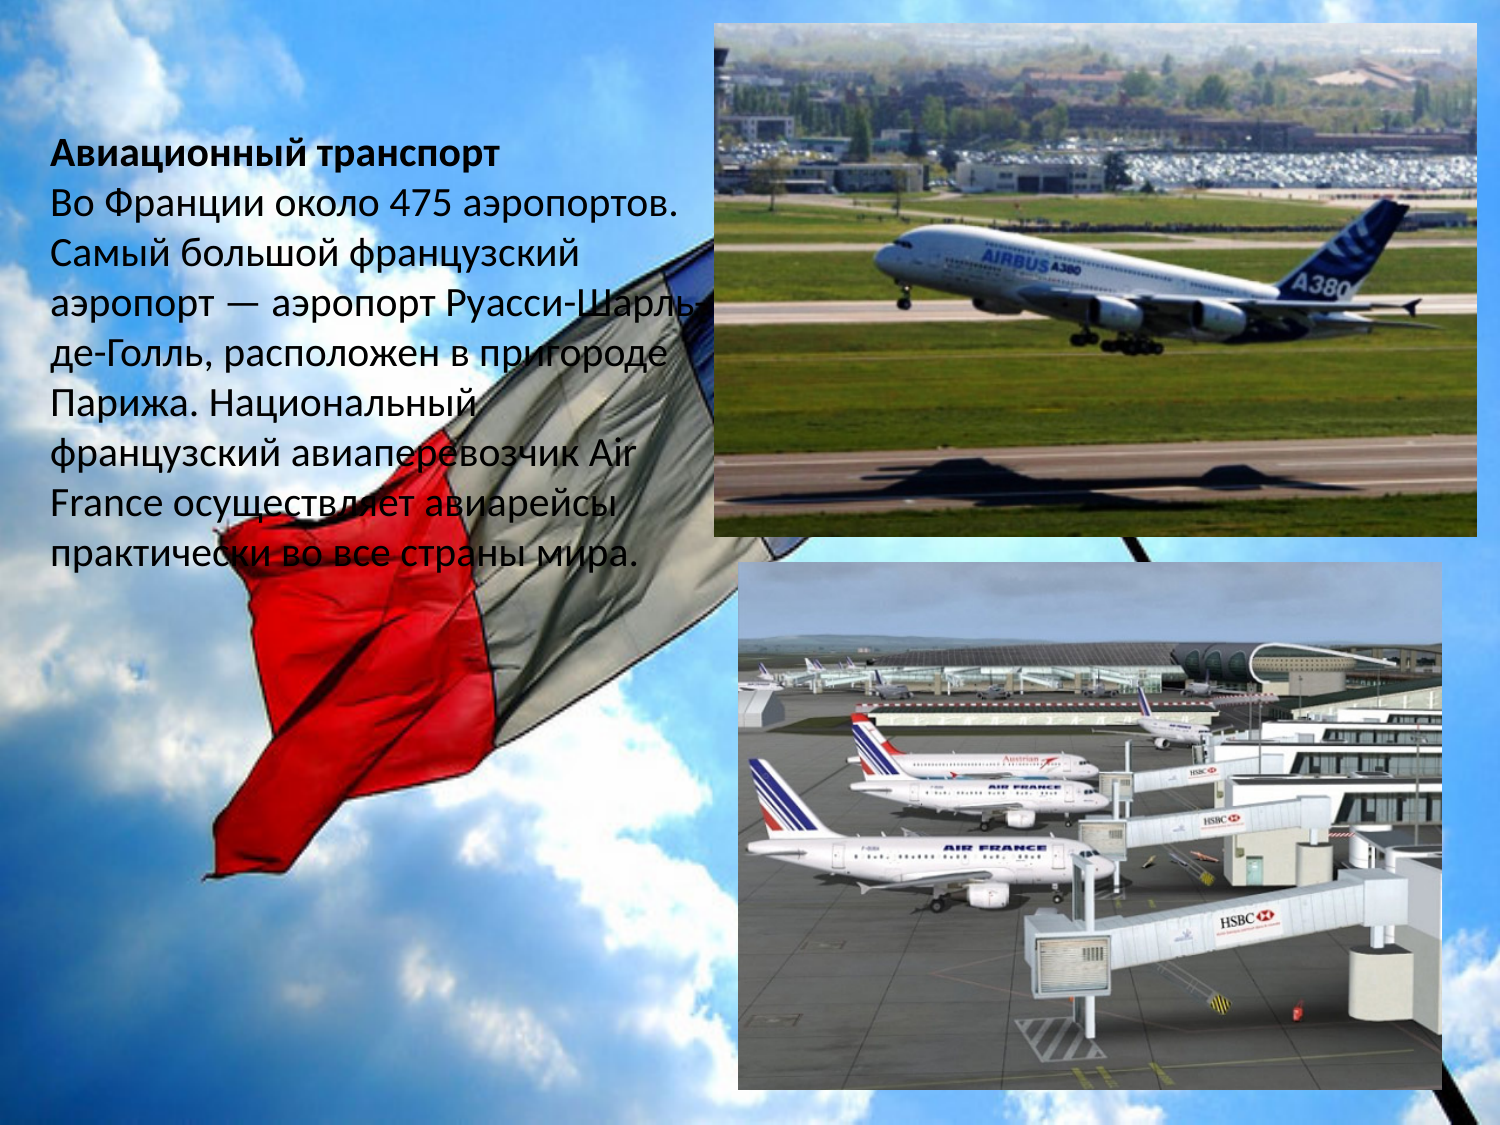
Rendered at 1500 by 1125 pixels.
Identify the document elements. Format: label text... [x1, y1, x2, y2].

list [714, 23, 1477, 538]
picture [0, 0, 1500, 1125]
list Авиационный транспорт Во Франции около 475 аэропортов. Самый большой французский аэропорт — аэропорт Руасси-Шарль-де-Голль, расположен в пригороде Парижа. Национальный французский авиаперевозчик Air France осуществляет авиарейсы практически во все страны мира. [35, 117, 727, 935]
